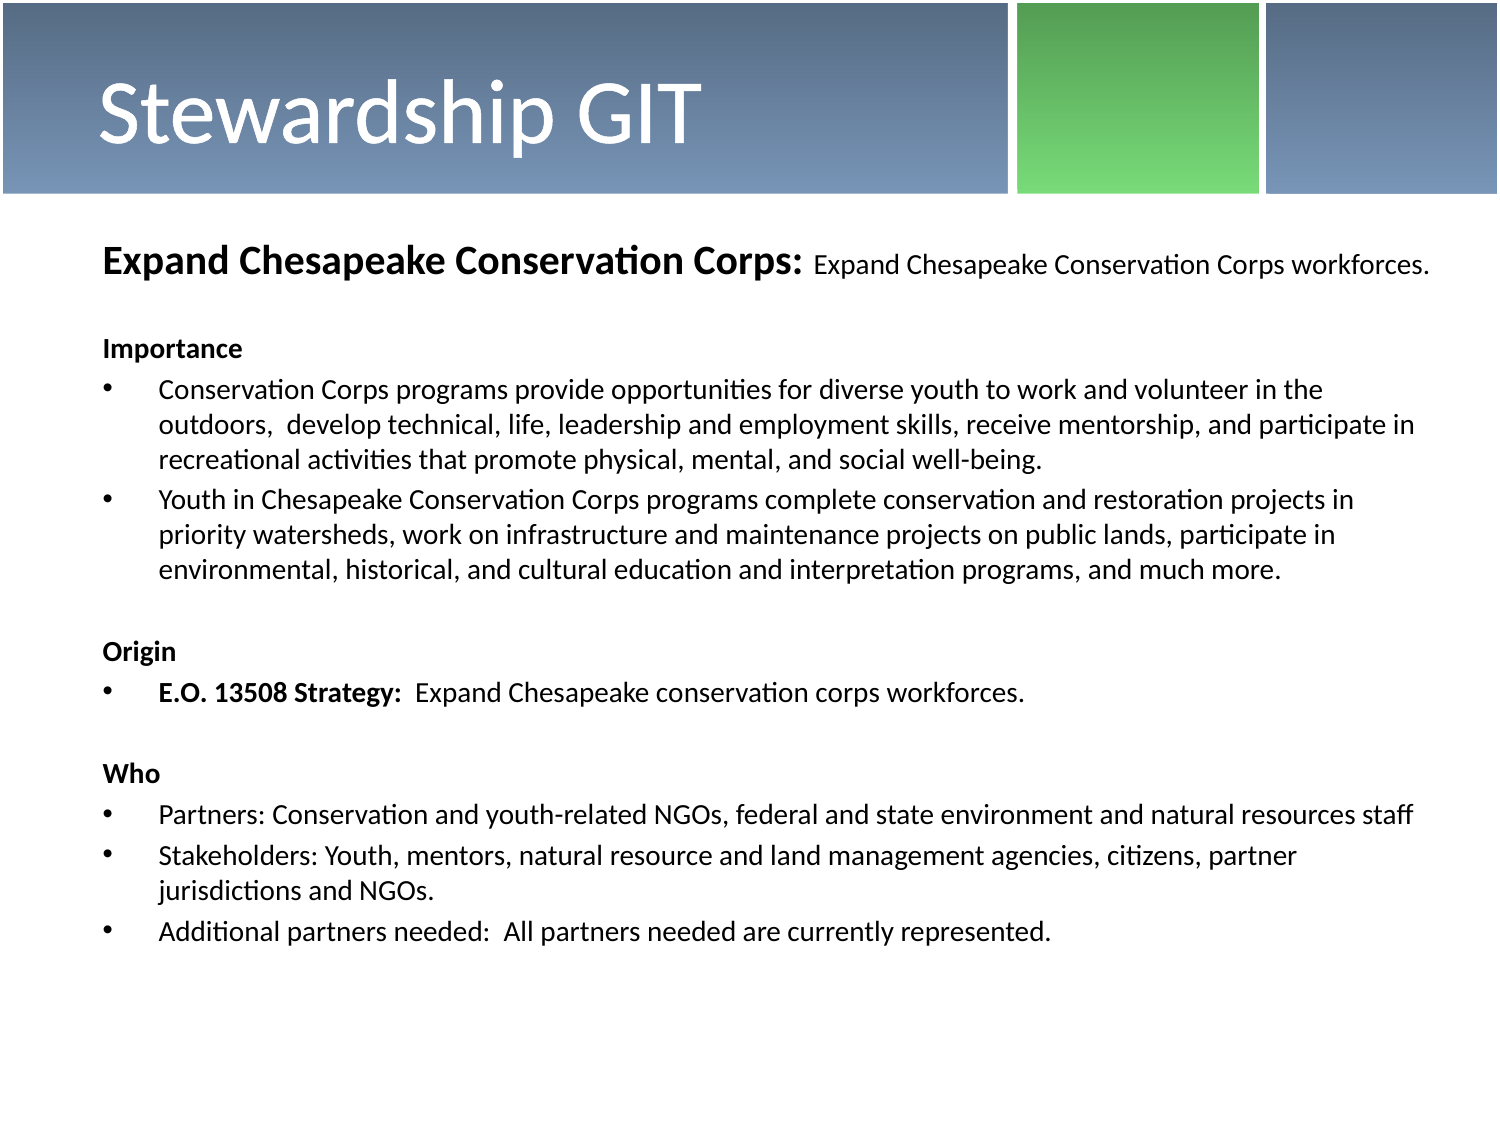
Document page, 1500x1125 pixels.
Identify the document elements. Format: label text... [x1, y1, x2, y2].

list Expand Chesapeake Conservation Corps: Expand Chesapeake Conservation Corps workforces. Importance Conservation Corps programs provide opportunities for diverse youth to work and volunteer in the outdoors, develop technical, life, leadership and employment skills, receive mentorship, and participate in recreational activities that promote physical, mental, and social well-being. Youth in Chesapeake Conservation Corps programs complete conservation and restoration projects in priority watersheds, work on infrastructure and maintenance projects on public lands, participate in environmental, historical, and cultural education and interpretation programs, and much more. Origin E.O. 13508 Strategy: Expand Chesapeake conservation corps workforces. Who Partners: Conservation and youth-related NGOs, federal and state environment and natural resources staff Stakeholders: Youth, mentors, natural resource and land management agencies, citizens, partner jurisdictions and NGOs. Additional partners needed: All partners needed are currently represented. [87, 224, 1450, 1125]
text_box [0, 0, 1500, 201]
